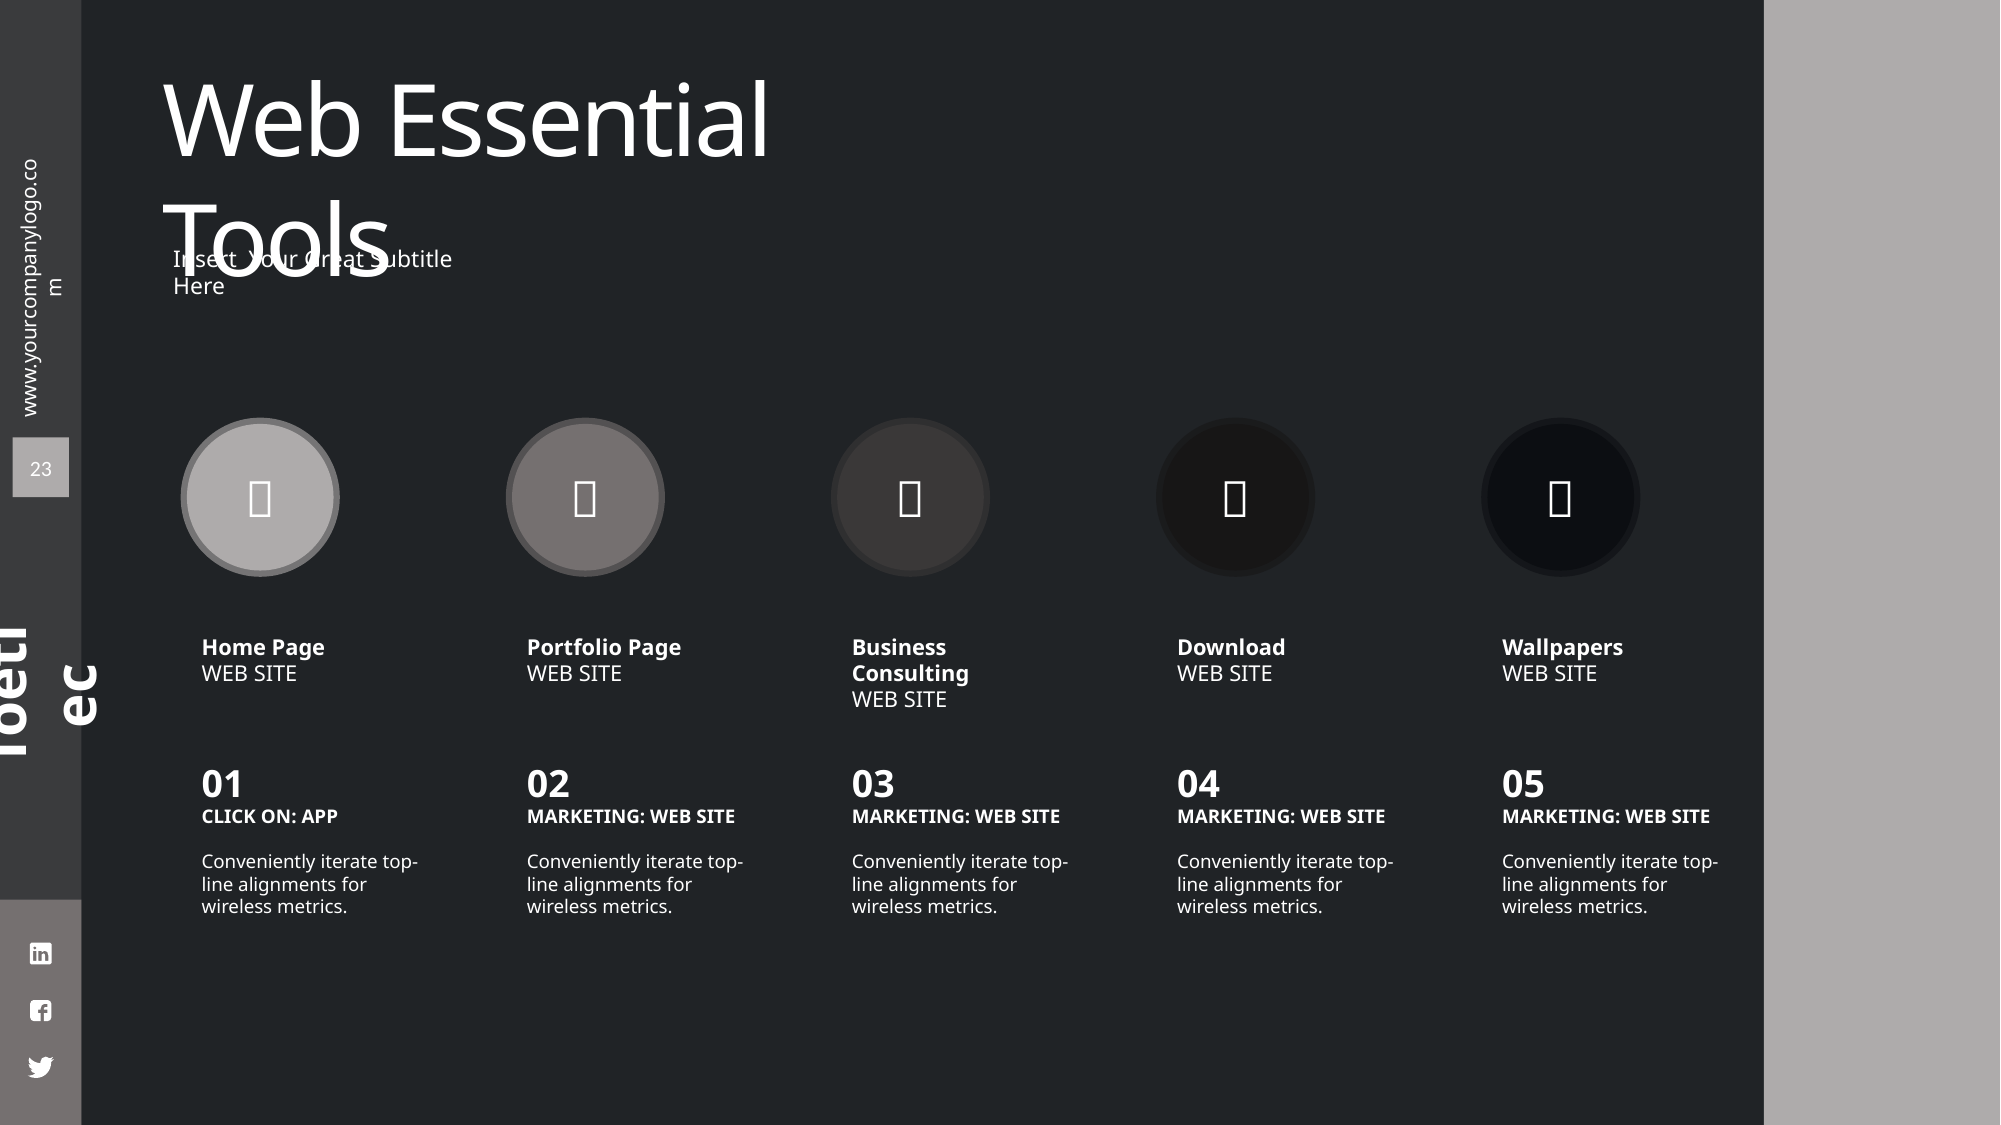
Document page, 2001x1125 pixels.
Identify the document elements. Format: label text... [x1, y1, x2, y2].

text_box  [1161, 422, 1310, 572]
text_box  [185, 422, 335, 572]
text_box  [511, 422, 660, 572]
text_box 01 CLICK ON: APP Conveniently iterate top-line alignments for wireless metrics. [186, 752, 441, 926]
text_box 03 MARKETING: WEB SITE Conveniently iterate top-line alignments for wireless metrics. [837, 752, 1091, 926]
text_box Download WEB SITE [1162, 626, 1391, 694]
text_box Portfolio Page WEB SITE [512, 626, 741, 694]
text_box  [836, 422, 985, 572]
text_box [1763, 0, 2000, 1125]
text_box  [1486, 422, 1636, 572]
text_box Business Consulting WEB SITE [837, 626, 1066, 720]
text_box Web Essential Tools [147, 116, 1028, 236]
text_box 05 MARKETING: WEB SITE Conveniently iterate top-line alignments for wireless metrics. [1487, 752, 1741, 926]
text_box Wallpapers WEB SITE [1487, 626, 1717, 694]
text_box Insert Your Great Subtitle Here [158, 237, 512, 307]
text_box Home Page WEB SITE [186, 626, 416, 694]
text_box 02 MARKETING: WEB SITE Conveniently iterate top-line alignments for wireless metrics. [512, 752, 766, 926]
text_box 04 MARKETING: WEB SITE Conveniently iterate top-line alignments for wireless metrics. [1162, 752, 1416, 926]
slide_number 23 [12, 437, 69, 498]
